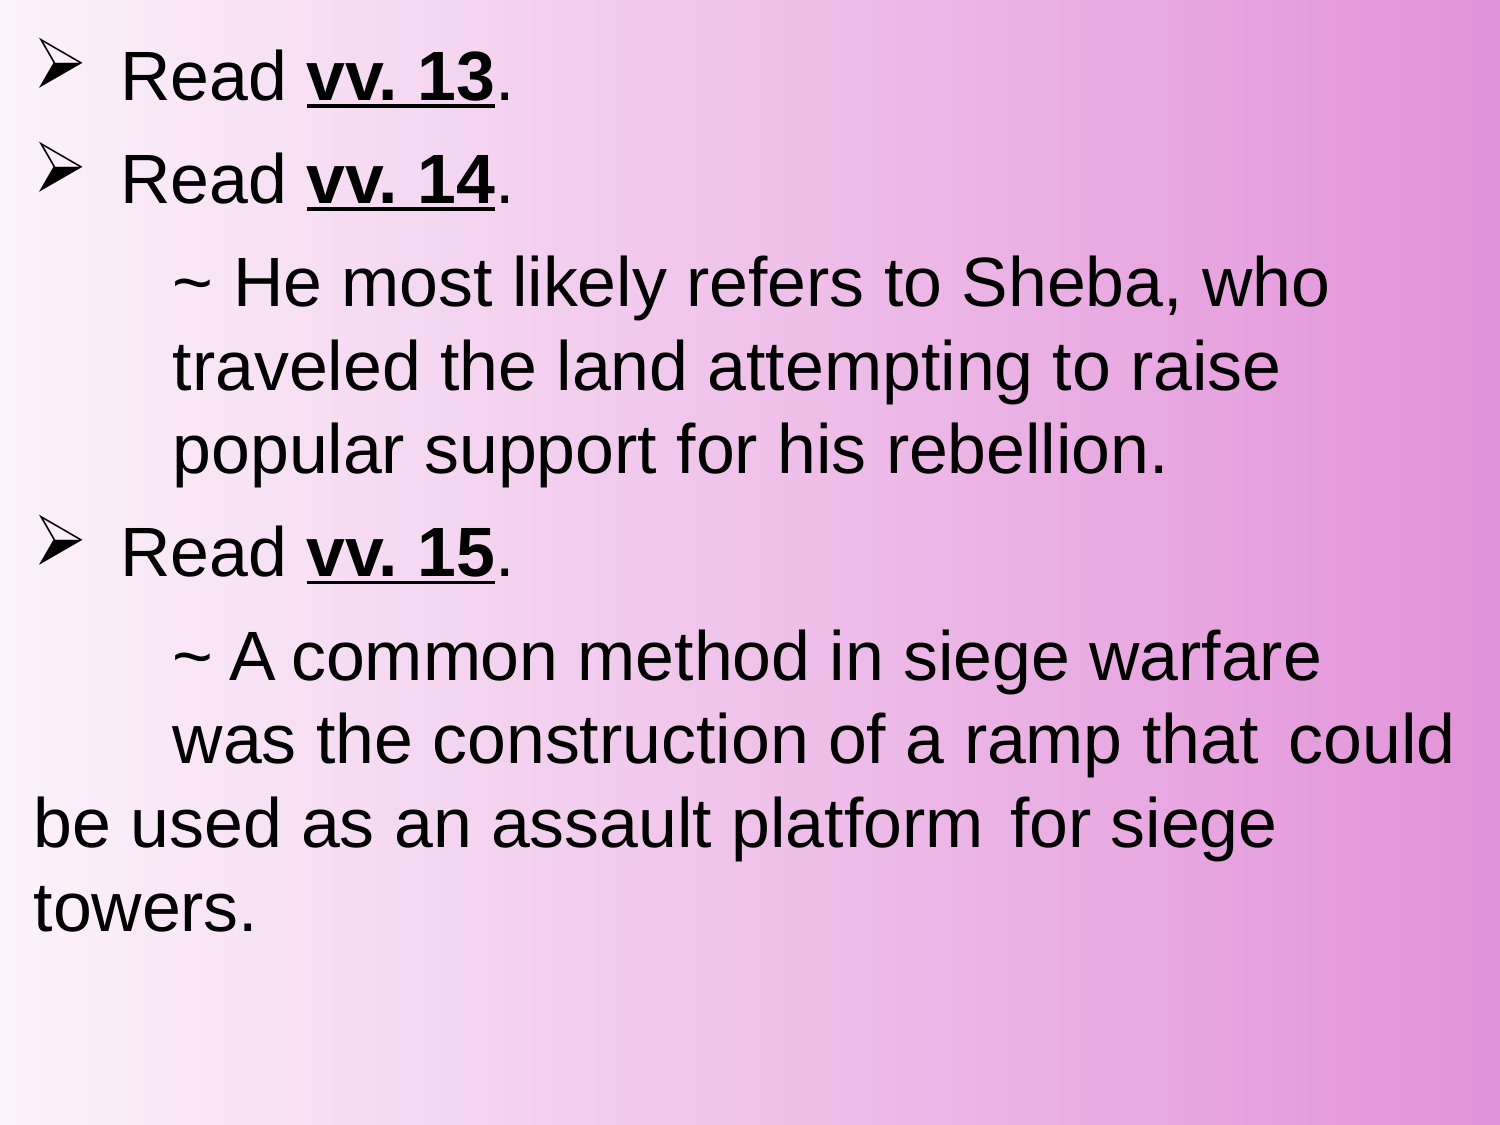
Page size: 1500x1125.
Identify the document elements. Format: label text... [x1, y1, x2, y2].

subtitle Read vv. 13. Read vv. 14. ~ He most likely refers to Sheba, who traveled the land attempting to raise popular support for his rebellion. Read vv. 15. ~ A common method in siege warfare was the construction of a ramp that could be used as an assault platform for siege towers. [18, 23, 1482, 1106]
